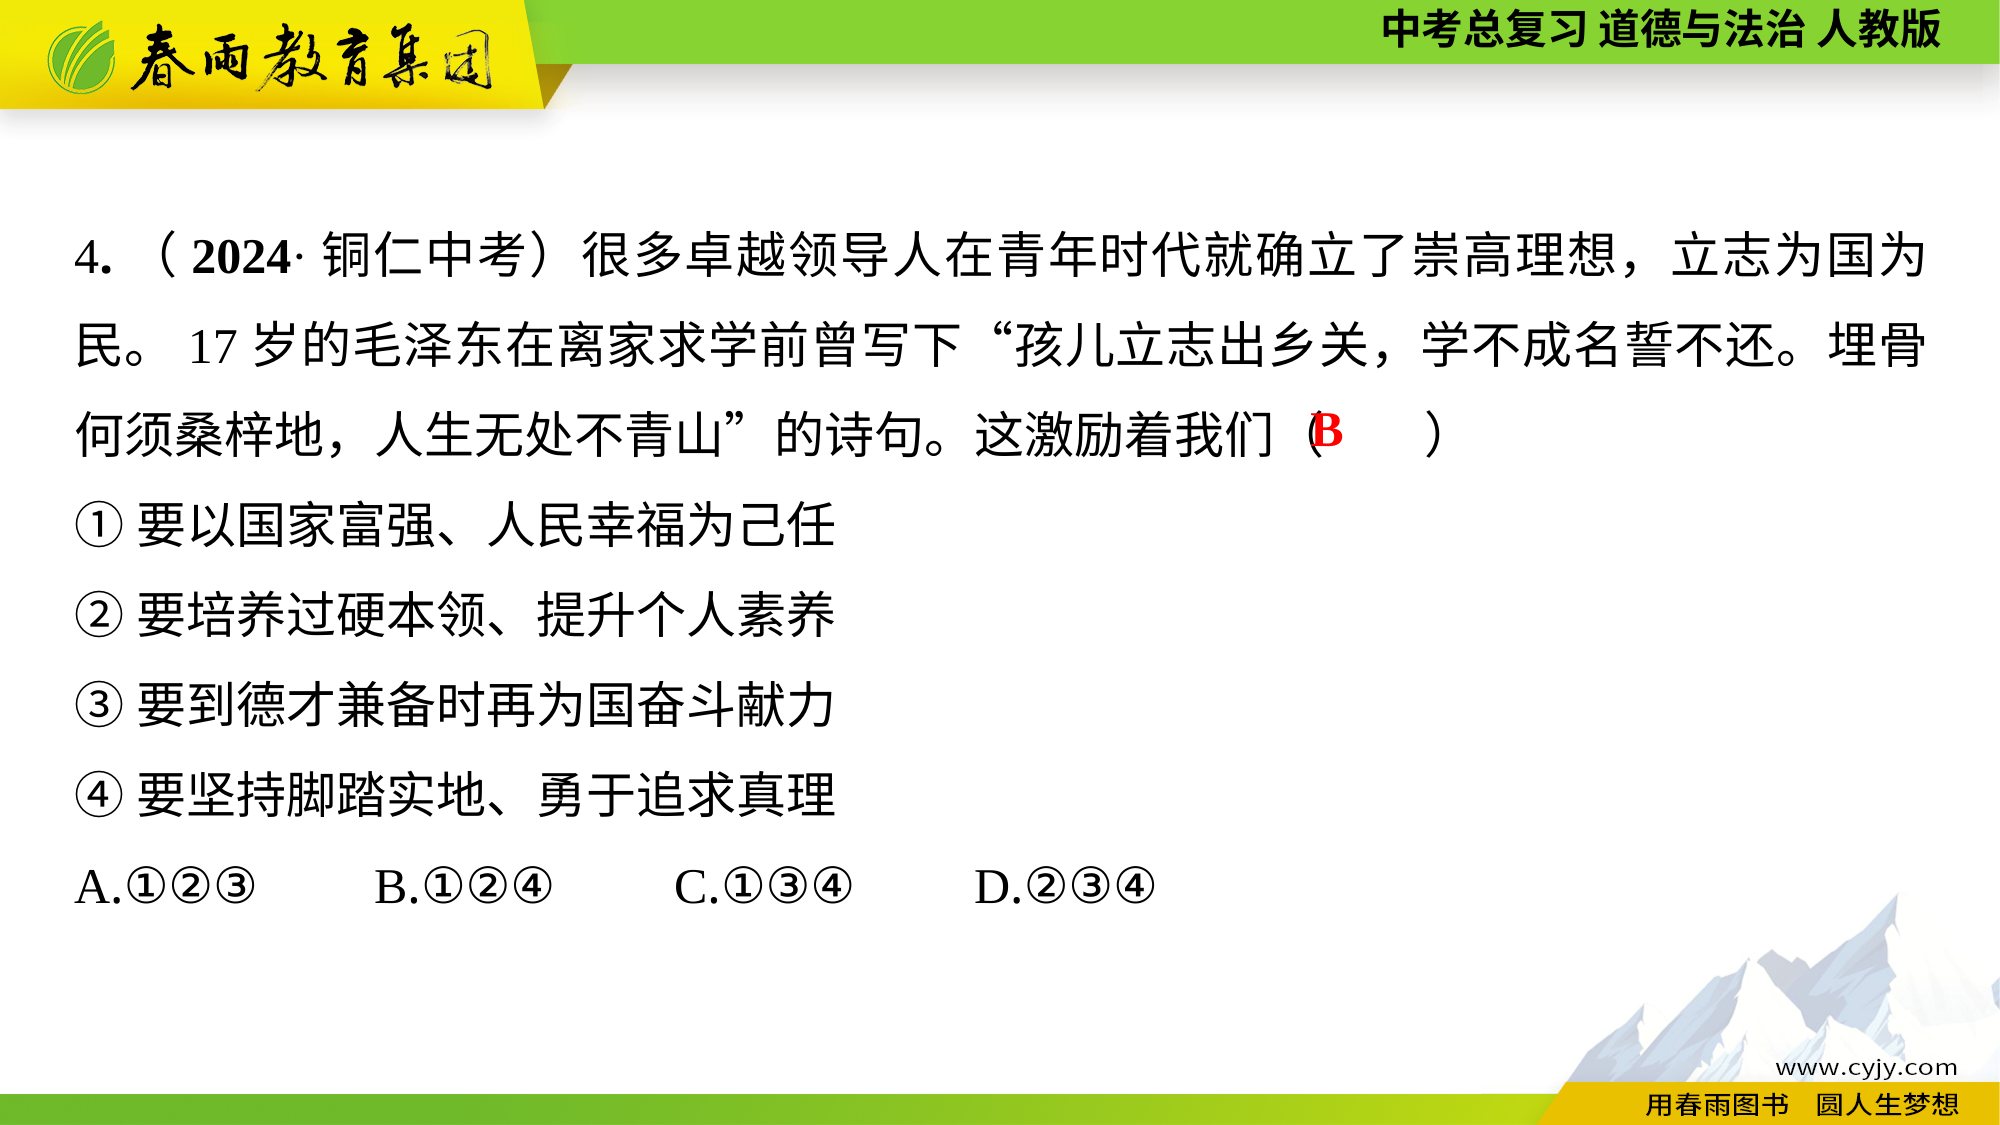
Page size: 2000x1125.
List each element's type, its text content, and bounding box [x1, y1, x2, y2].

text_box B [1295, 388, 1359, 464]
picture [0, 0, 2000, 1125]
list 4.（2024·铜仁中考）很多卓越领导人在青年时代就确立了崇高理想，立志为国为民。17岁的毛泽东在离家求学前曾写下“孩儿立志出乡关，学不成名誓不还。埋骨何须桑梓地，人生无处不青山”的诗句。这激励着我们（ ） ①要以国家富强、人民幸福为己任 ②要培养过硬本领、提升个人素养 ③要到德才兼备时再为国奋斗献力 ④要坚持脚踏实地、勇于追求真理 A.①②③ B.①②④ C.①③④ D.②③④ [59, 186, 1944, 917]
